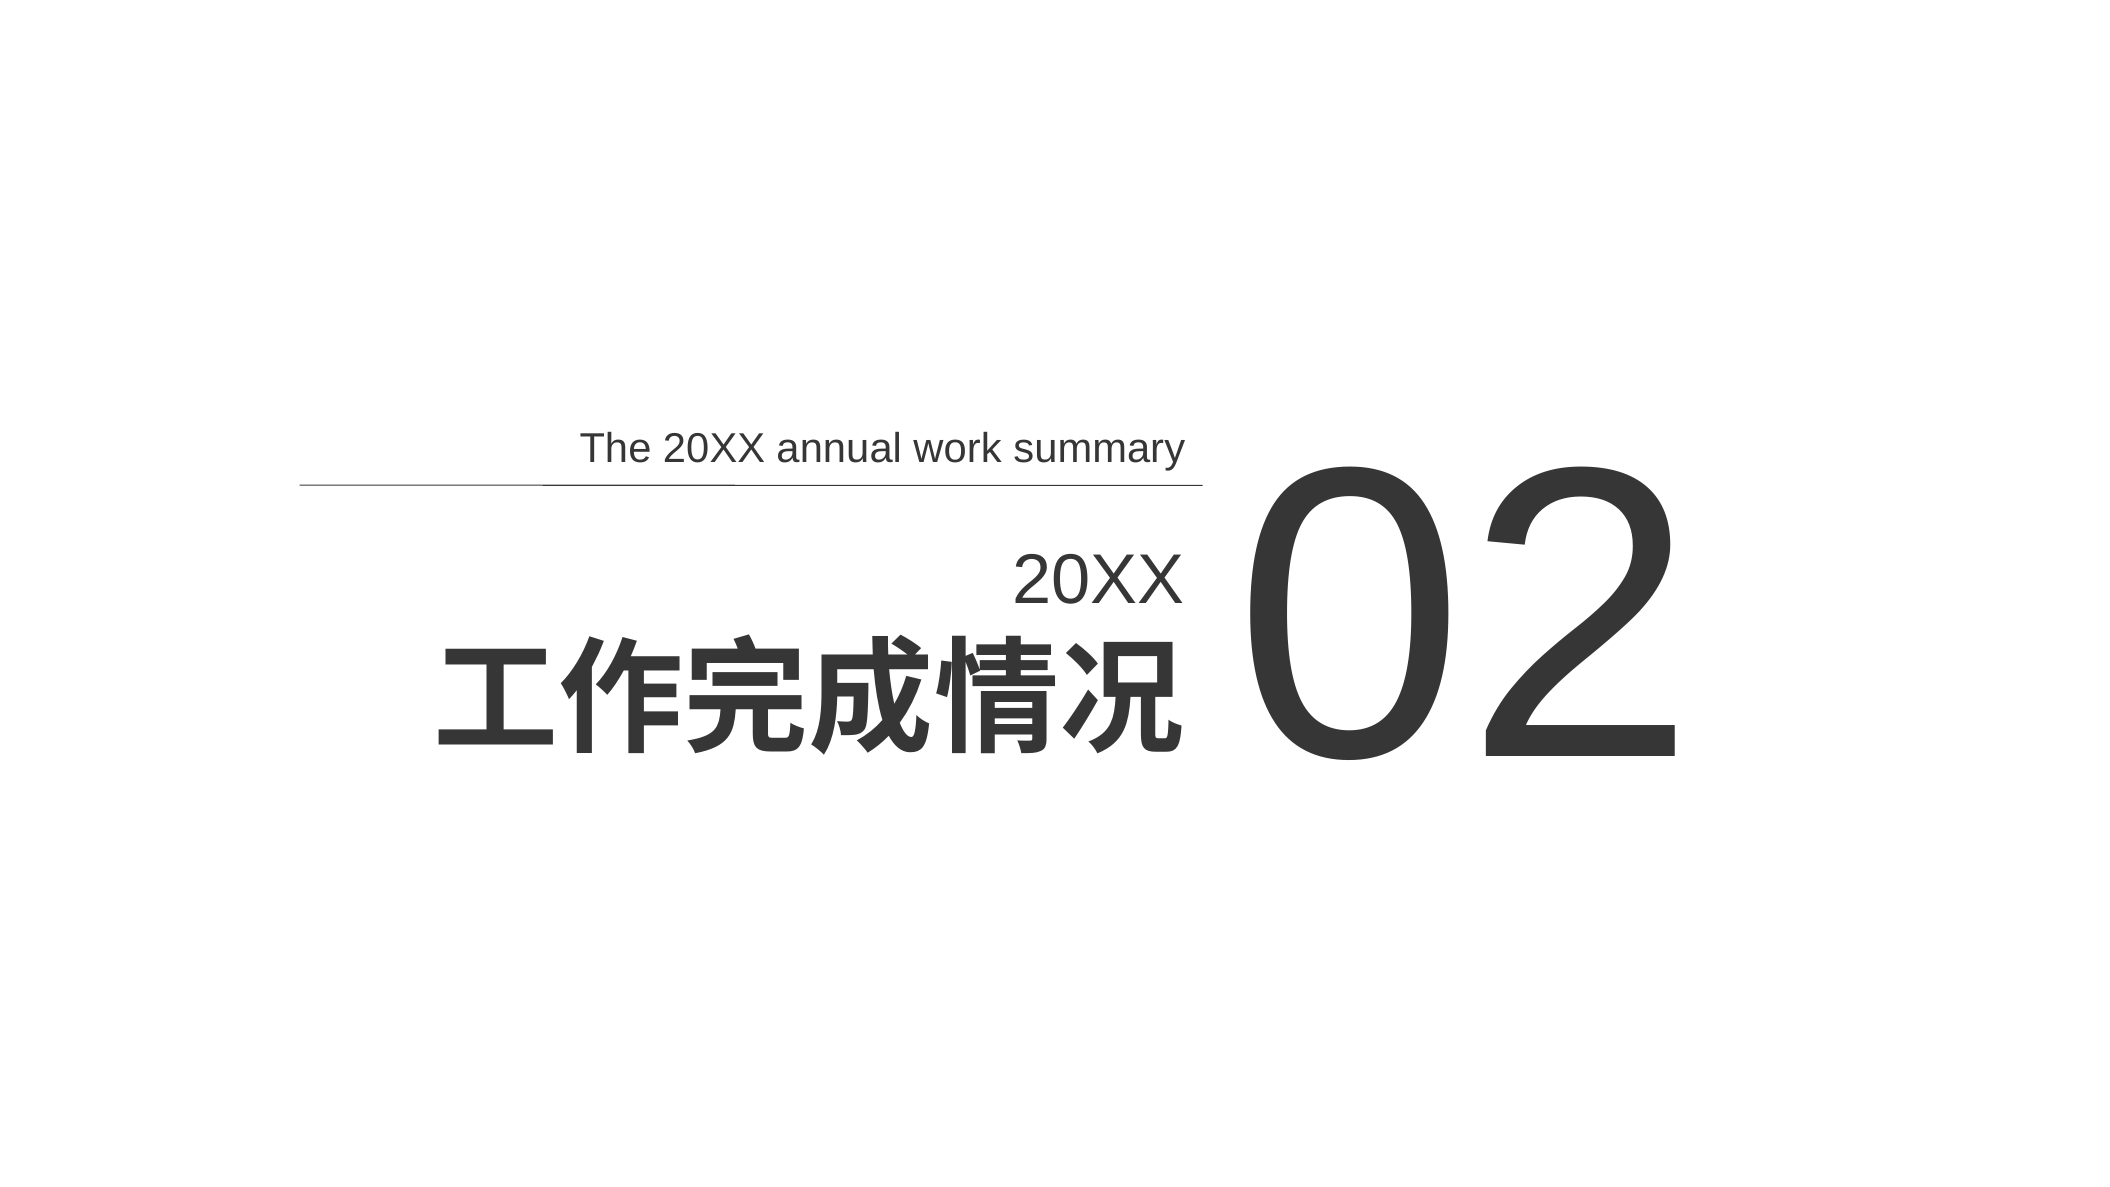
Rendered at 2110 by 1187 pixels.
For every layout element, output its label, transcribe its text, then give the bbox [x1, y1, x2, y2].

text_box 20XX 工作完成情况 [418, 525, 1199, 775]
text_box The 20XX annual work summary [564, 413, 1201, 479]
text_box 02 [1220, 334, 1711, 847]
